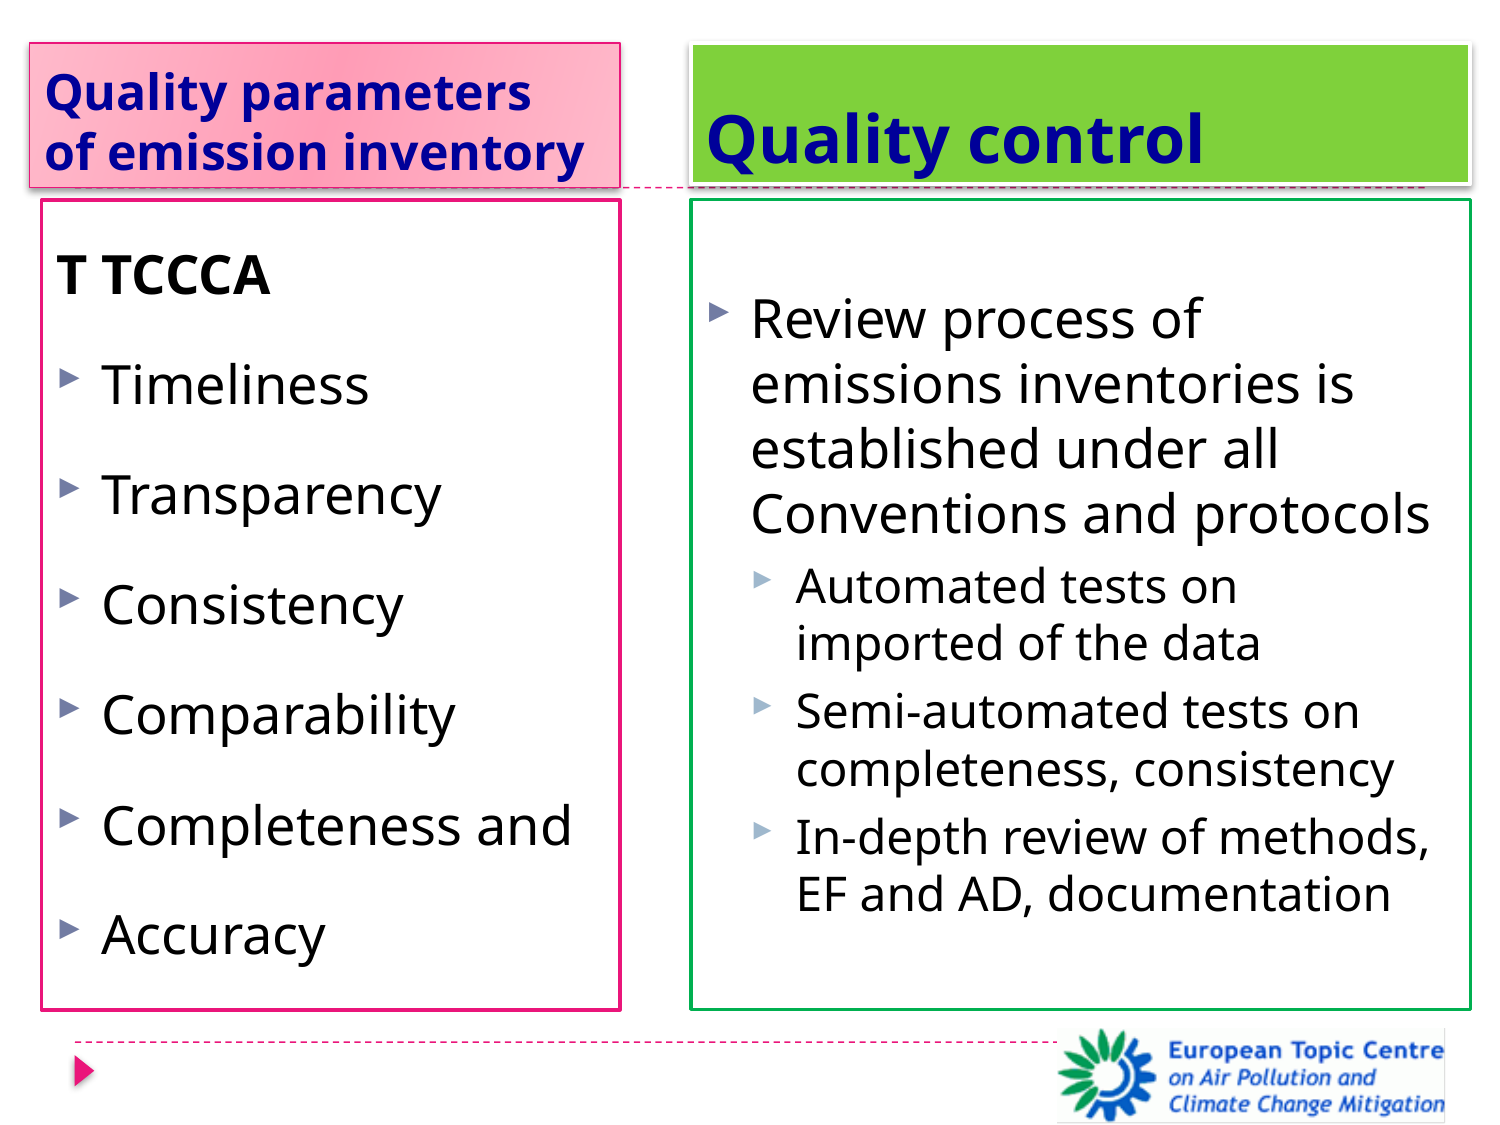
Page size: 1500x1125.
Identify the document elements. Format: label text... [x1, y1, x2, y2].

list T TCCCA Timeliness Transparency Consistency Comparability Completeness and Accuracy [40, 198, 622, 1012]
text_box Quality control [689, 41, 1472, 186]
picture [1057, 1028, 1447, 1125]
title Quality parameters of emission inventory [29, 42, 621, 188]
list Review process of emissions inventories is established under all Conventions and protocols Automated tests on imported of the data Semi-automated tests on completeness, consistency In-depth review of methods, EF and AD, documentation [689, 198, 1472, 1011]
